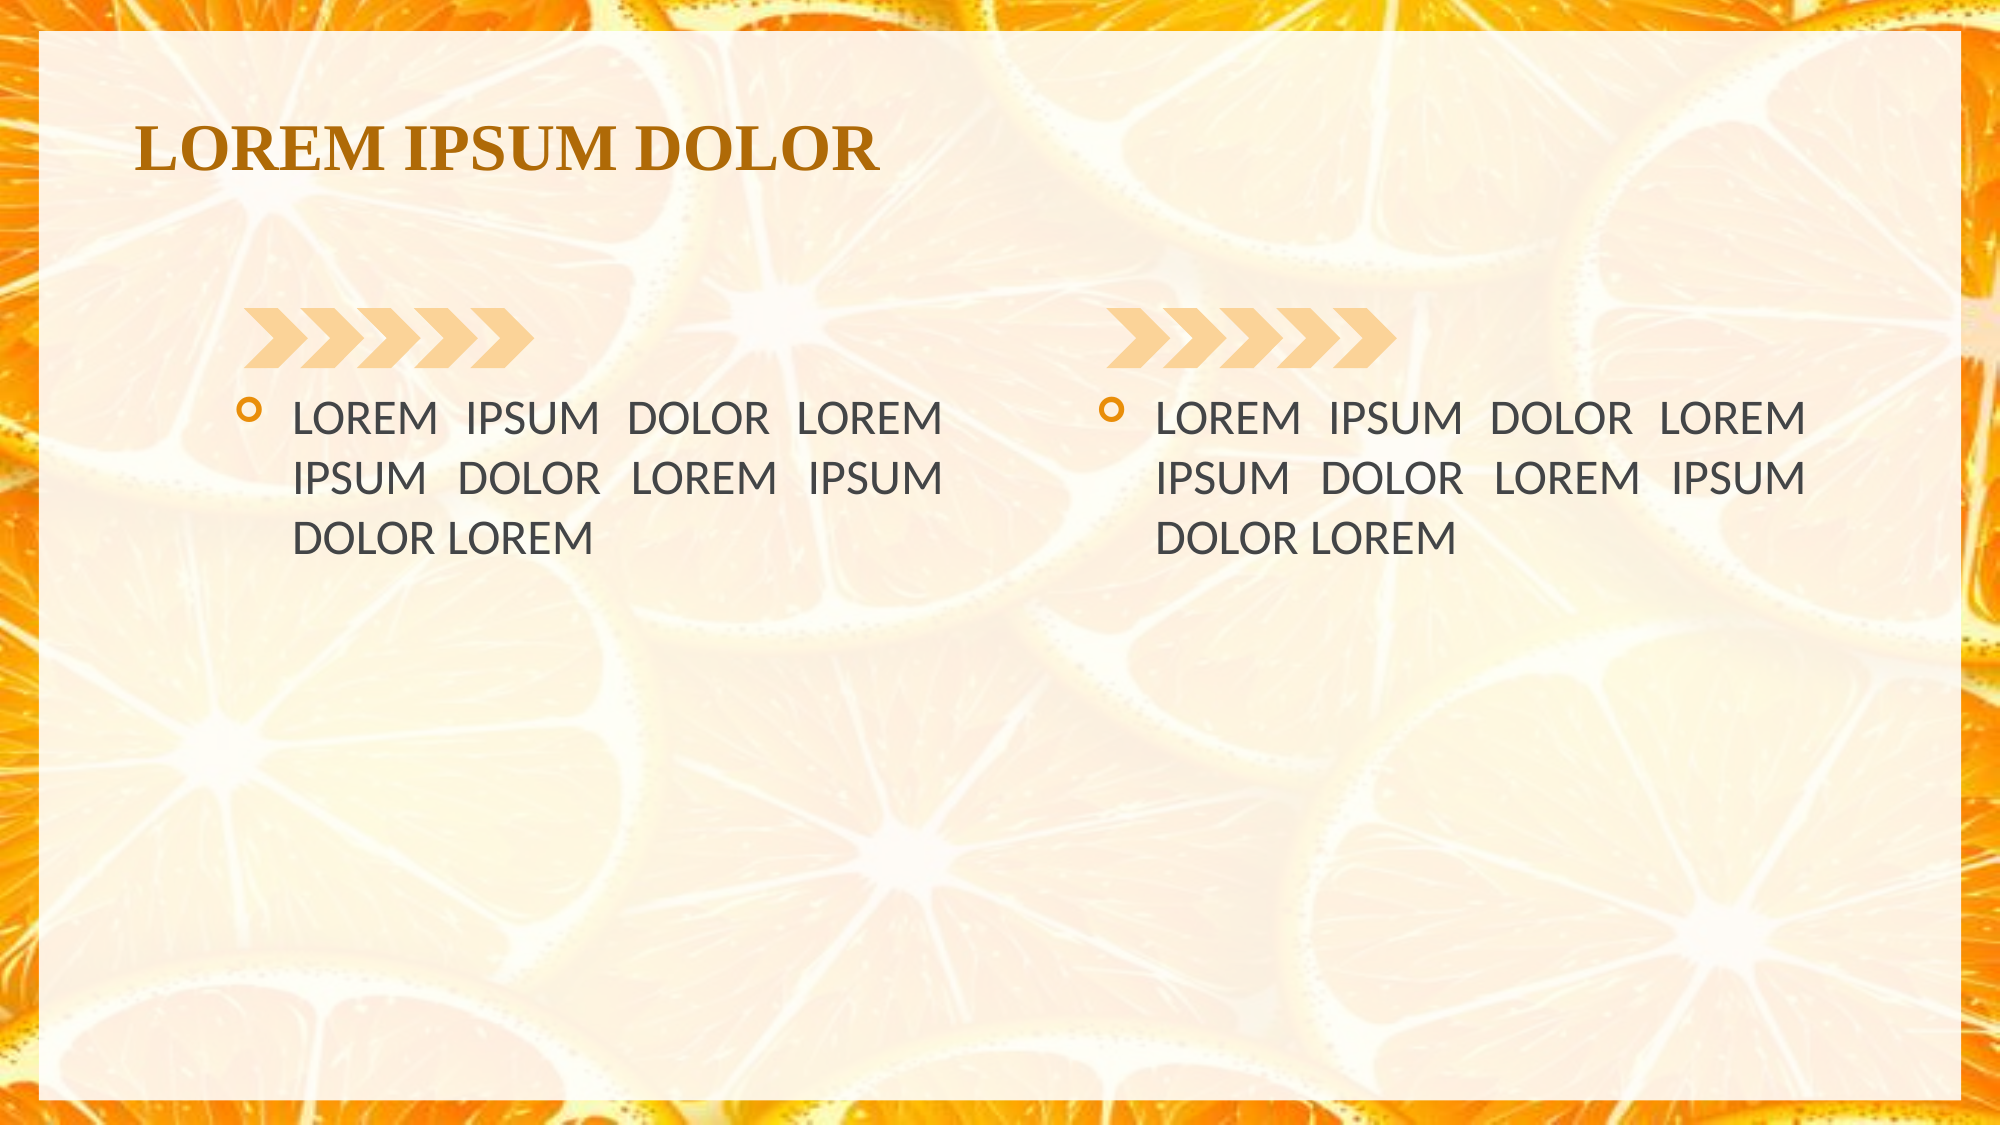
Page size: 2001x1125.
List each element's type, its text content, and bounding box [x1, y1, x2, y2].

title LOREM IPSUM DOLOR [119, 77, 1881, 193]
list LOREM IPSUM DOLOR LOREM IPSUM DOLOR LOREM IPSUM DOLOR LOREM [1081, 376, 1822, 966]
list LOREM IPSUM DOLOR LOREM IPSUM DOLOR LOREM IPSUM DOLOR LOREM [218, 376, 959, 966]
picture [0, 0, 2000, 1125]
